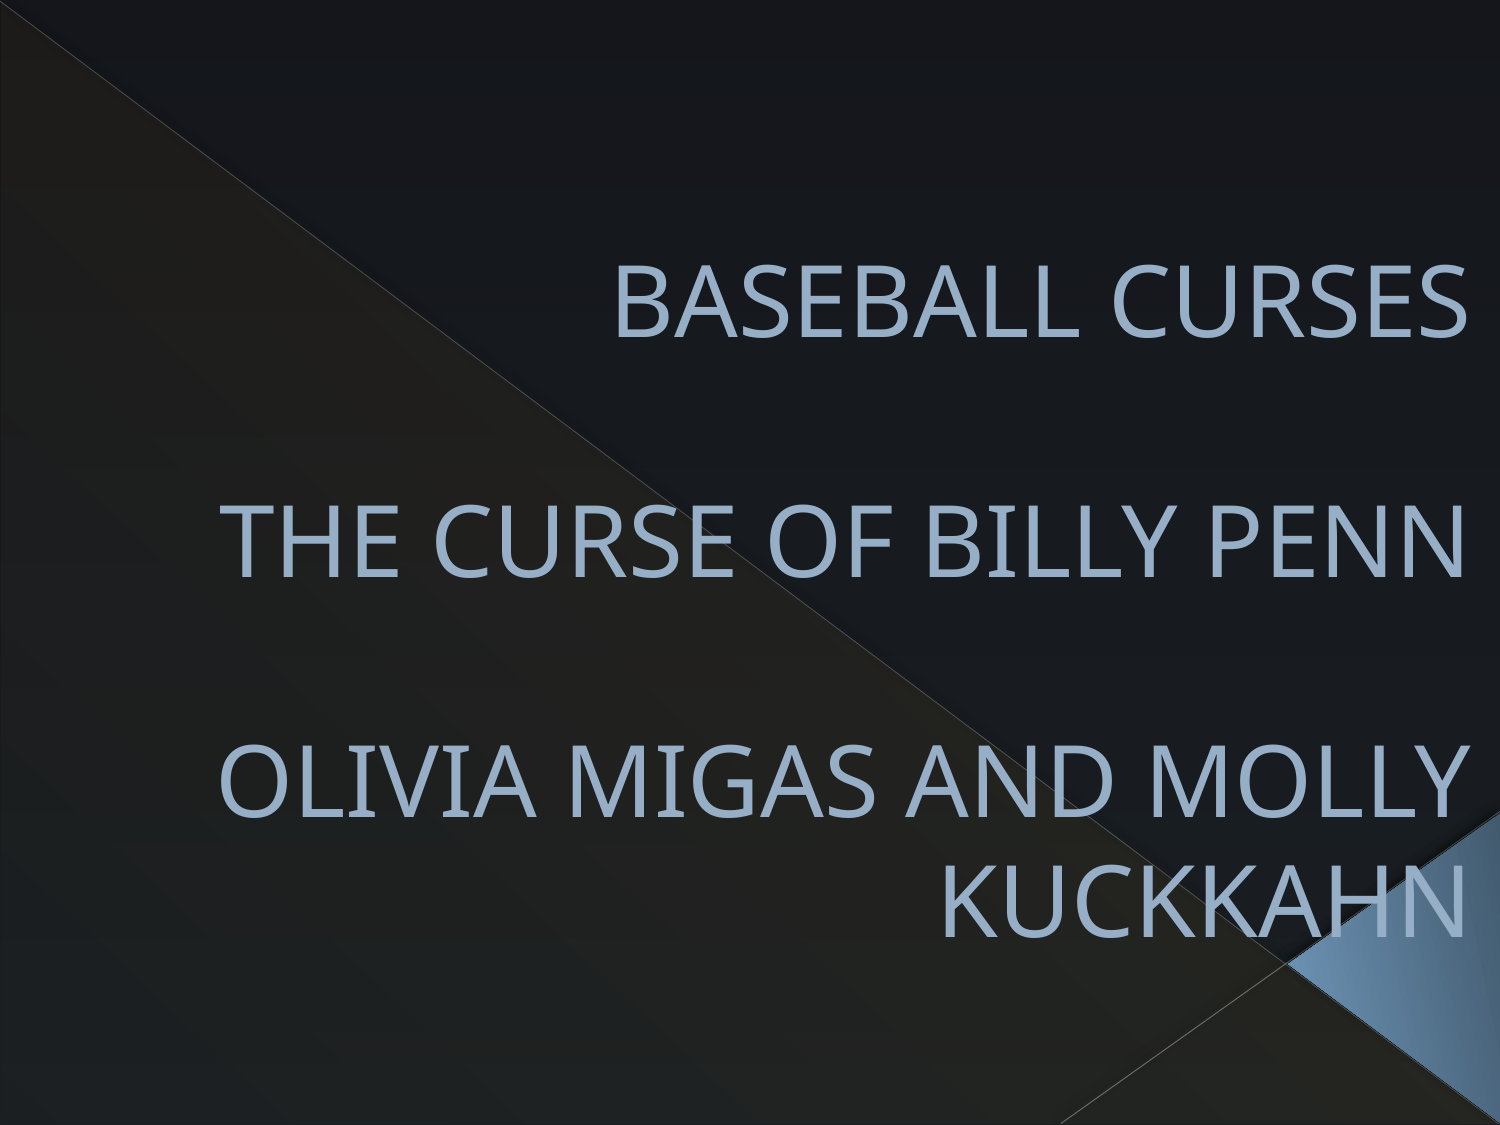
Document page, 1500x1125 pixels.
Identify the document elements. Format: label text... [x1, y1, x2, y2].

title BASEBALL CURSES THE CURSE OF BILLY PENN OLIVIA MIGAS AND MOLLY KUCKKAHN [0, 0, 1488, 1075]
